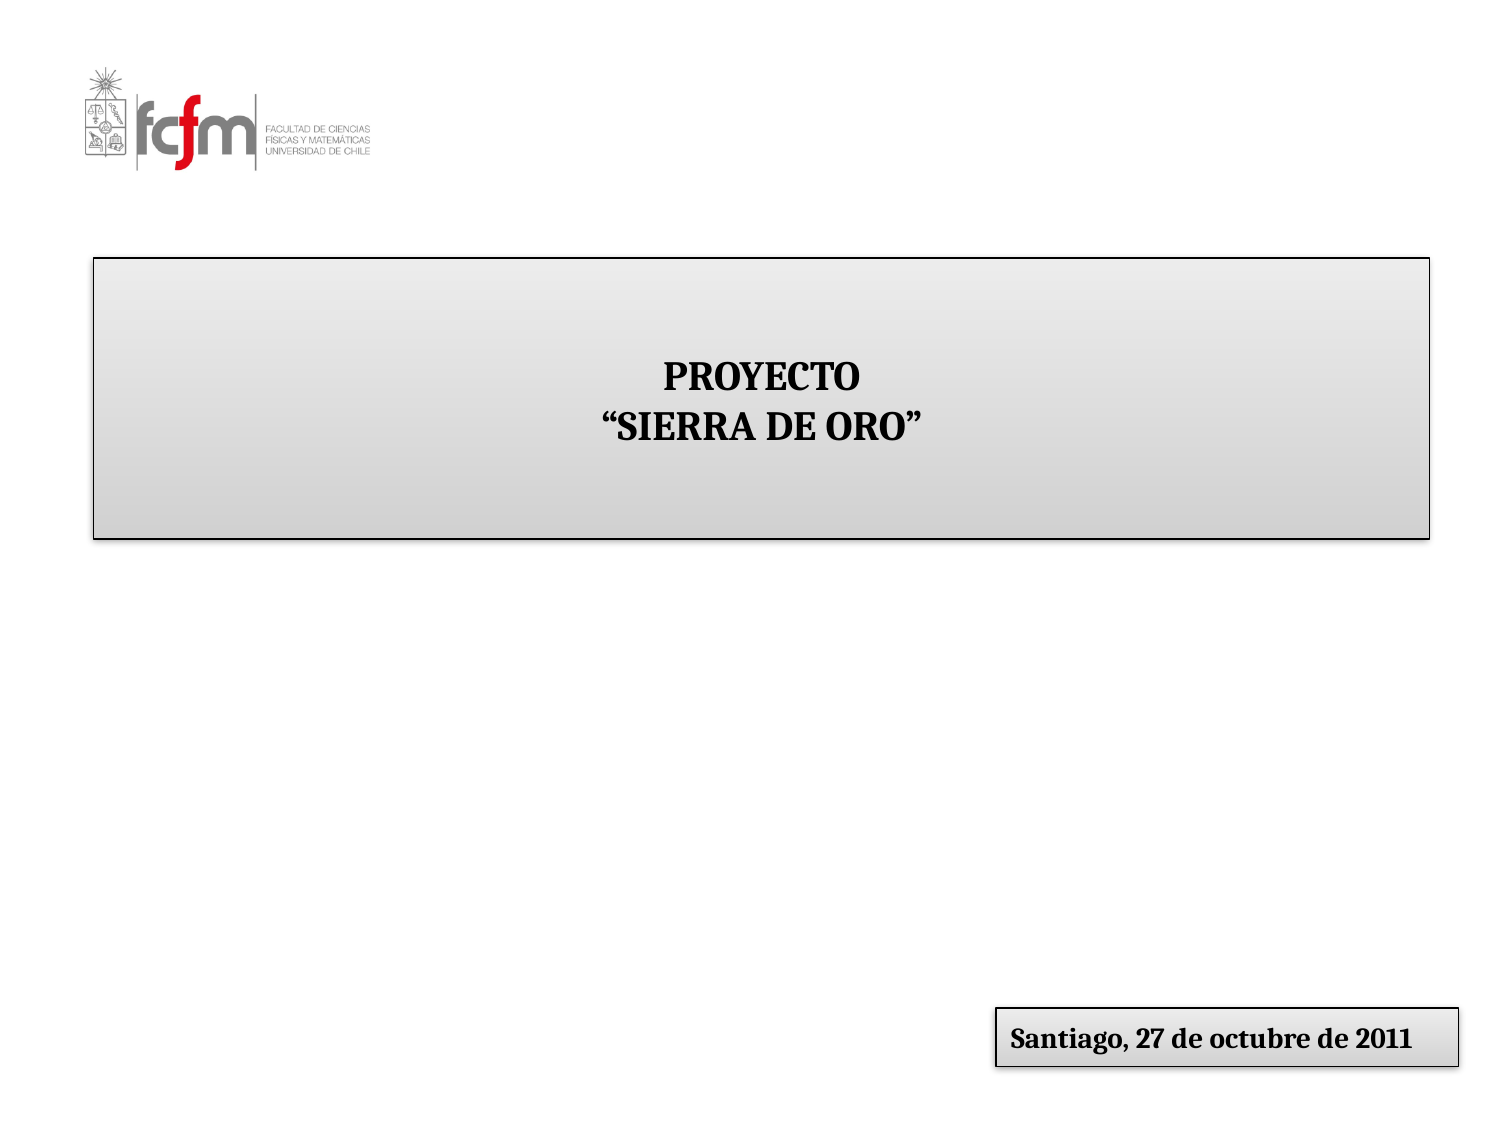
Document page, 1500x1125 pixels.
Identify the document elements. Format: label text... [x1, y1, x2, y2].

picture [64, 54, 396, 193]
title PROYECTO “SIERRA DE ORO” [93, 257, 1430, 540]
text_box Santiago, 27 de octubre de 2011 [995, 1007, 1459, 1067]
